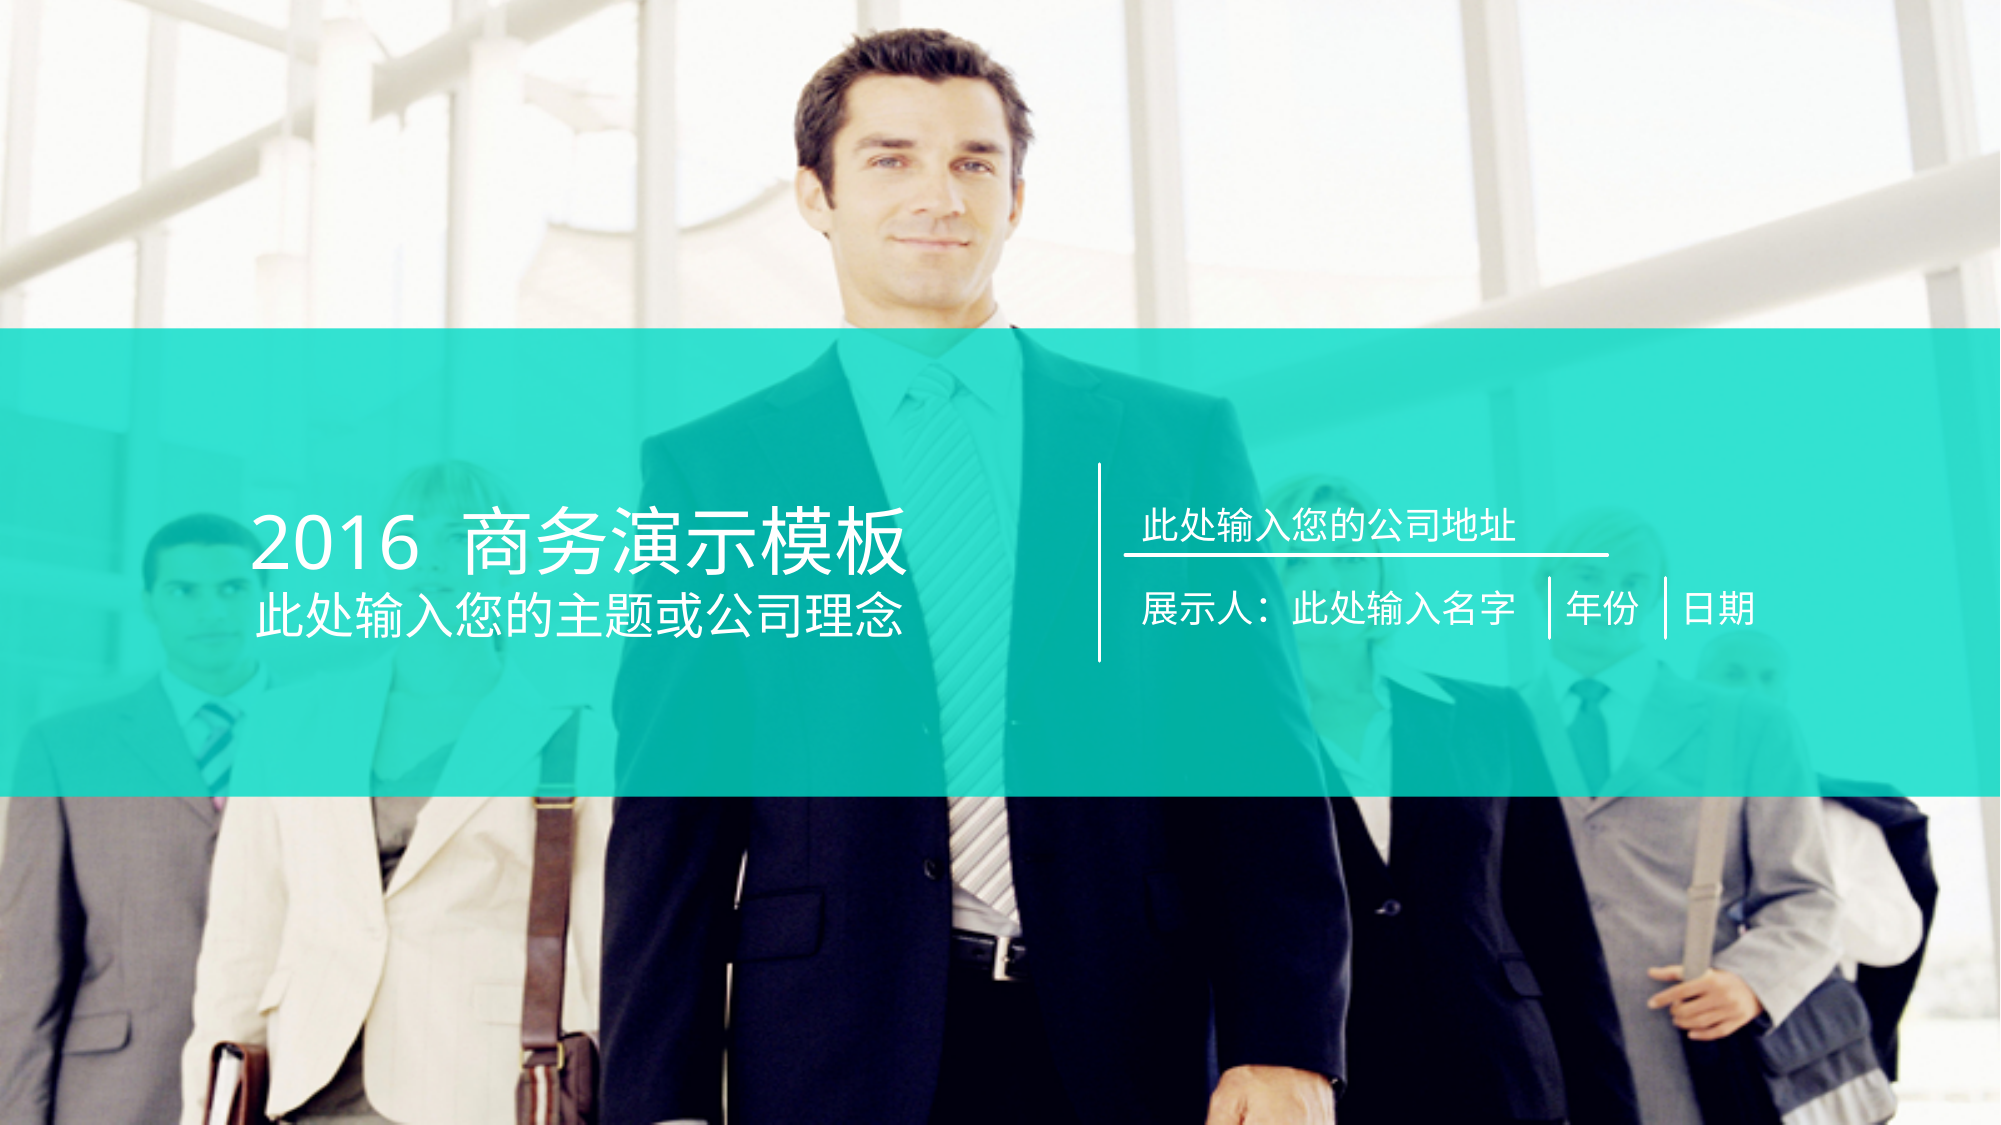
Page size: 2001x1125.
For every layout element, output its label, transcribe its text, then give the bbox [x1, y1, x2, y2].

text_box 2016 商务演示模板 此处输入您的主题或公司理念 [60, 486, 1098, 652]
text_box [0, 327, 2000, 798]
text_box 年份 [1550, 577, 1655, 638]
text_box 日期 [1666, 577, 1771, 638]
picture [0, 0, 2001, 1125]
text_box 此处输入您的公司地址 [1127, 494, 1532, 554]
text_box 展示人：此处输入名字 [1127, 577, 1532, 638]
